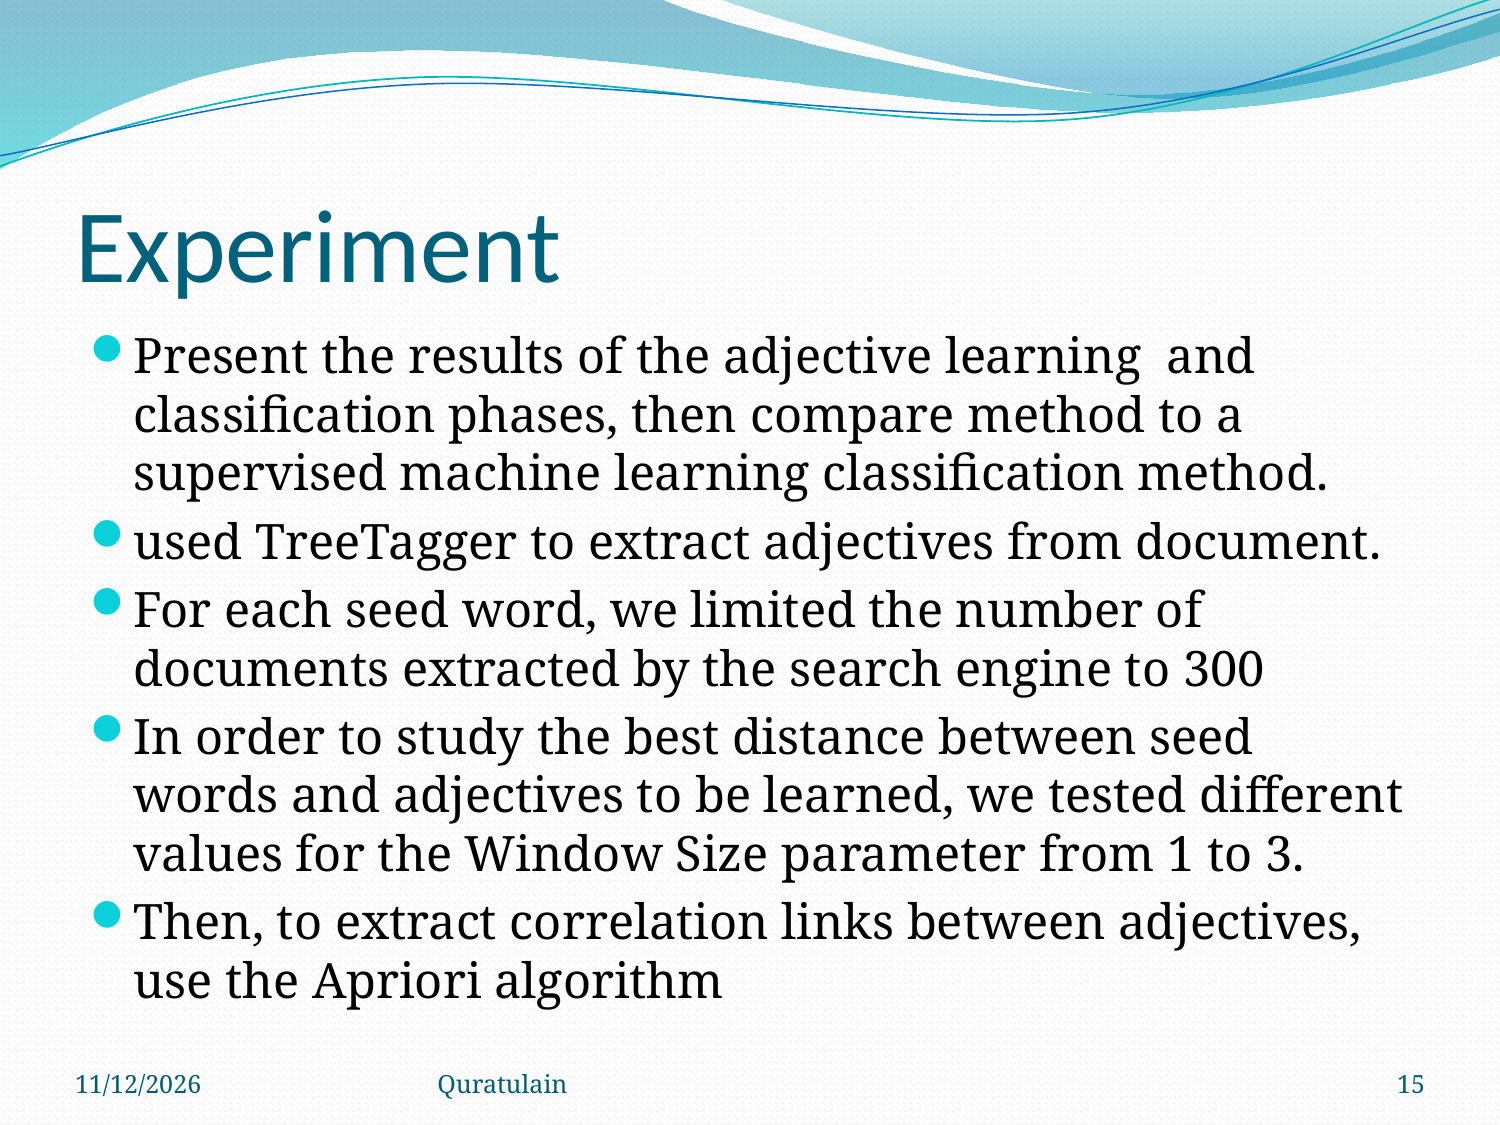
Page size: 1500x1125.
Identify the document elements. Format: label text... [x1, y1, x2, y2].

footer Quratulain [437, 1042, 988, 1103]
slide_number 15 [1299, 1042, 1425, 1103]
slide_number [75, 1042, 425, 1103]
title Experiment [75, 115, 1425, 303]
list Present the results of the adjective learning and classification phases, then compare method to a supervised machine learning classification method. used TreeTagger to extract adjectives from document. For each seed word, we limited the number of documents extracted by the search engine to 300 In order to study the best distance between seed words and adjectives to be learned, we tested different values for the Window Size parameter from 1 to 3. Then, to extract correlation links between adjectives, use the Apriori algorithm [75, 317, 1425, 1038]
